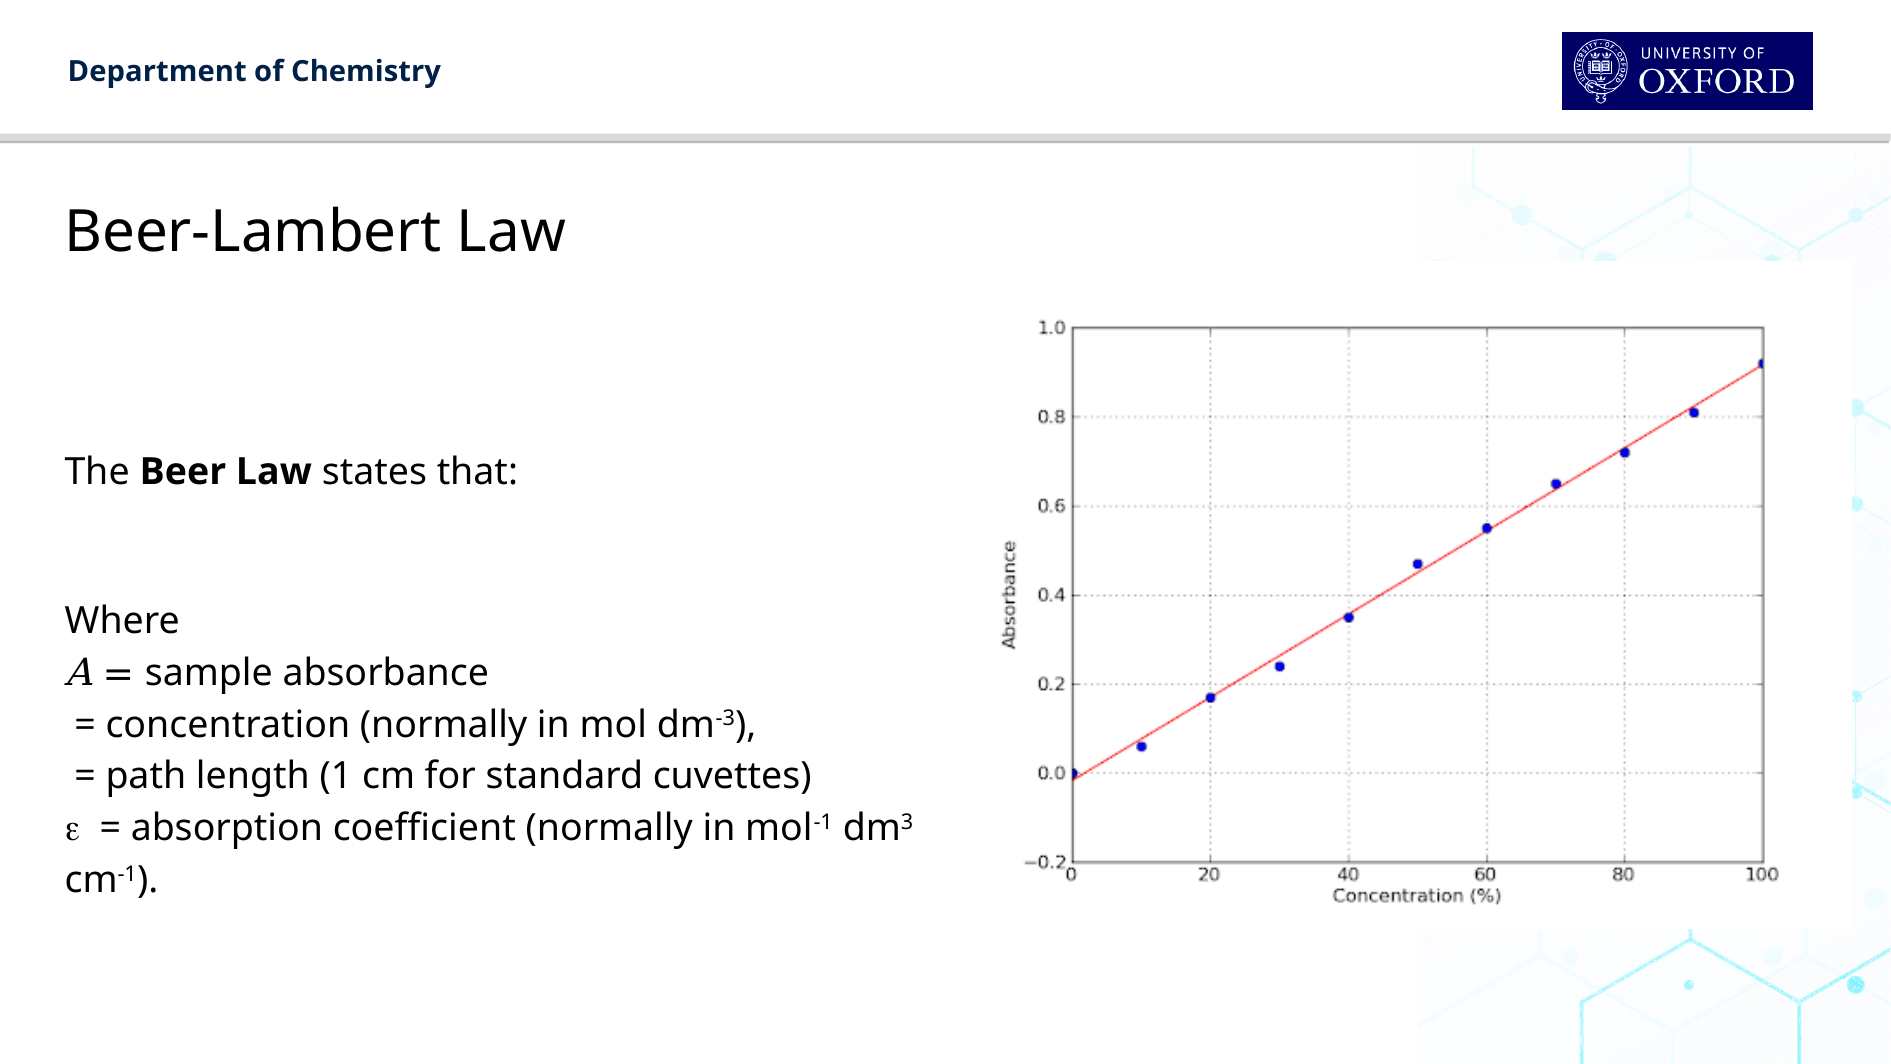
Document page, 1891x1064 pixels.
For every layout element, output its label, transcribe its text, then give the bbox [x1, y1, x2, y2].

text_box Beer-Lambert Law [49, 185, 1444, 289]
picture [1562, 32, 1813, 110]
picture [961, 146, 1891, 1064]
